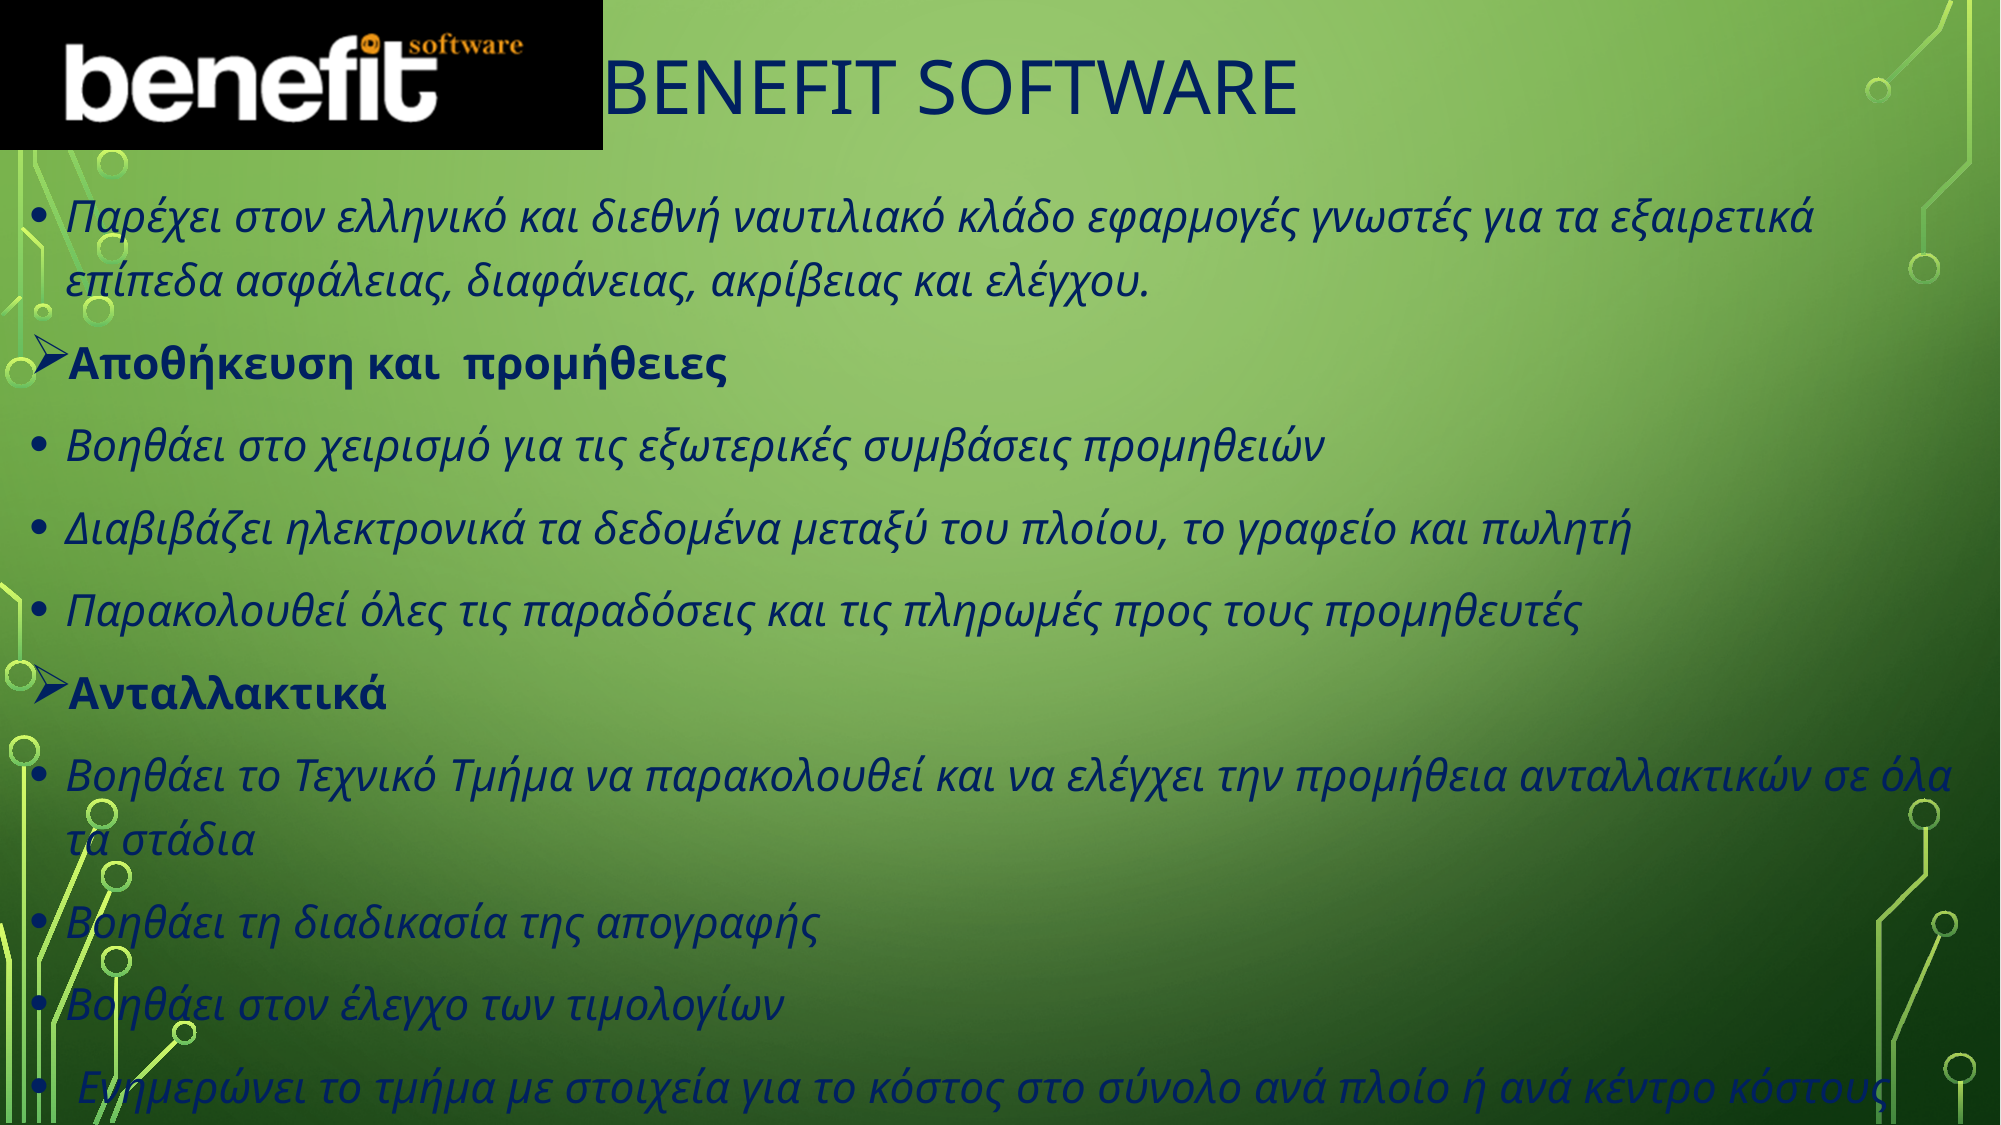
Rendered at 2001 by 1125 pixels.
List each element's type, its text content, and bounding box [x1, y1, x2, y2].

title Benefit software [187, 11, 1715, 170]
picture [0, 0, 603, 151]
list Παρέχει στον ελληνικό και διεθνή ναυτιλιακό κλάδο εφαρμογές γνωστές για τα εξαιρετικά επίπεδα ασφάλειας, διαφάνειας, ακρίβειας και ελέγχου. Αποθήκευση και προμήθειες Βοηθάει στο χειρισμό για τις εξωτερικές συμβάσεις προμηθειών Διαβιβάζει ηλεκτρονικά τα δεδομένα μεταξύ του πλοίου, το γραφείο και πωλητή Παρακολουθεί όλες τις παραδόσεις και τις πληρωμές προς τους προμηθευτές Ανταλλακτικά Βοηθάει το Τεχνικό Τμήμα να παρακολουθεί και να ελέγχει την προμήθεια ανταλλακτικών σε όλα τα στάδια Βοηθάει τη διαδικασία της απογραφής Βοηθάει στον έλεγχο των τιμολογίων Ενημερώνει το τμήμα με στοιχεία για το κόστος στο σύνολο ανά πλοίο ή ανά κέντρο κόστους [14, 170, 1989, 1125]
